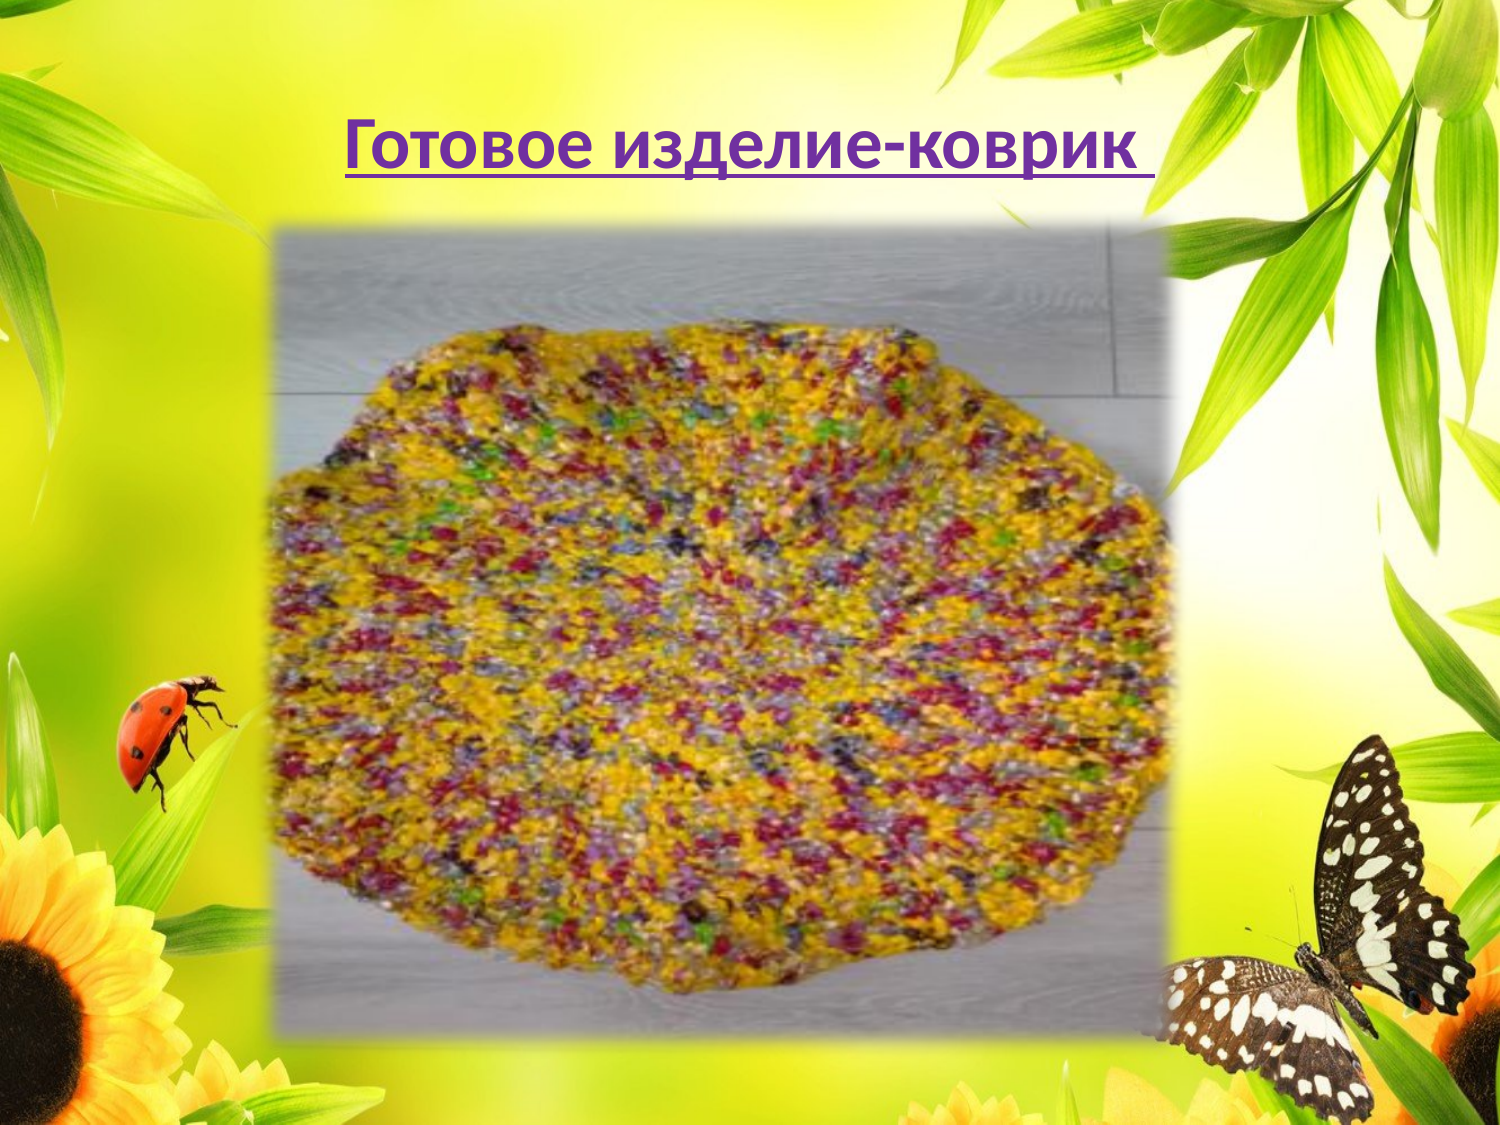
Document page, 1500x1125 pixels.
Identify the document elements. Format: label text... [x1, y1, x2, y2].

picture [0, 0, 1500, 1125]
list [253, 207, 1188, 1059]
title Готовое изделие-коврик [75, 45, 1425, 233]
